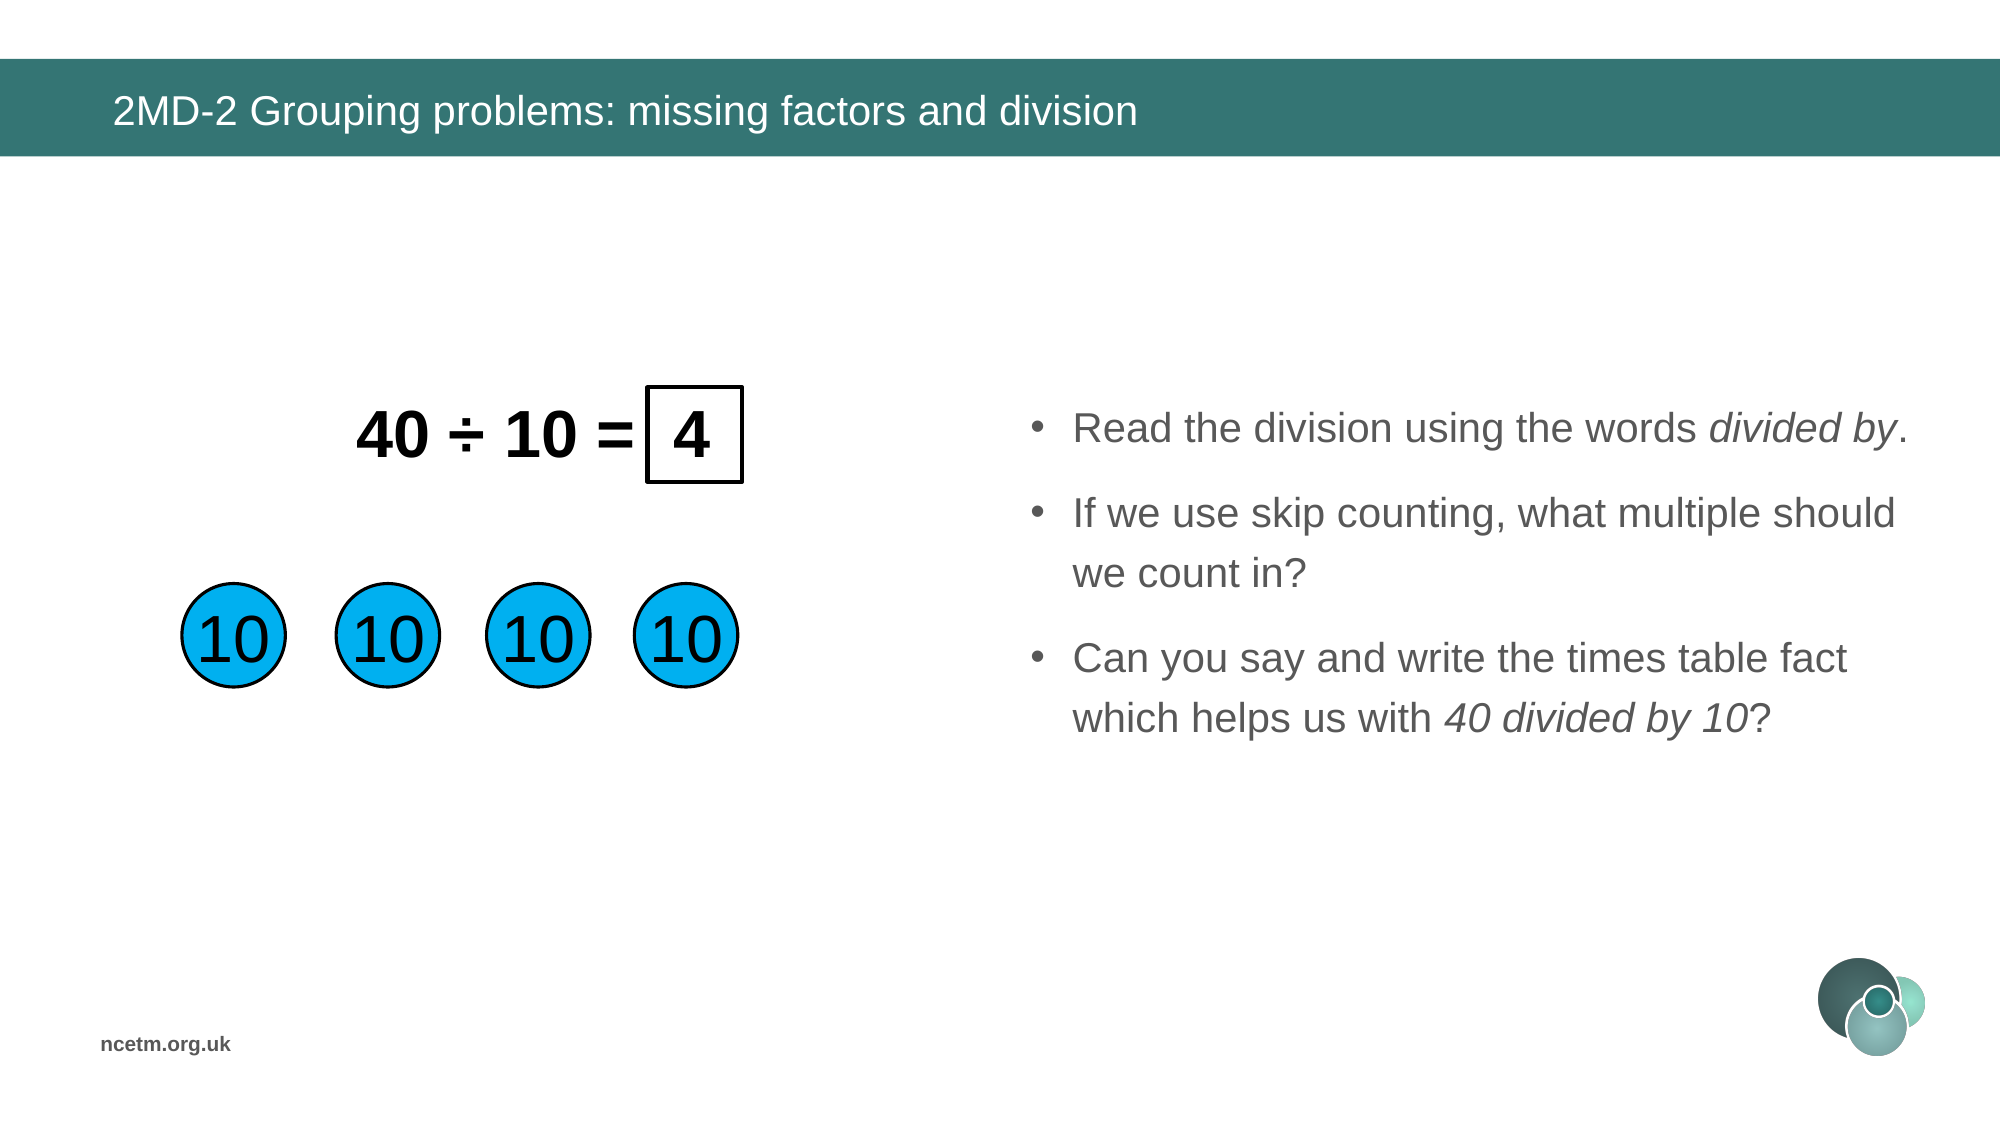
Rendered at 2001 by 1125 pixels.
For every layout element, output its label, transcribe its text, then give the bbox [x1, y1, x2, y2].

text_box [180, 583, 287, 688]
text_box 4 [658, 383, 727, 479]
text_box 40 ÷ 10 = [341, 383, 651, 479]
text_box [335, 583, 441, 688]
title 2MD-2 Grouping problems: missing factors and division [97, 76, 1945, 147]
text_box Read the division using the words divided by. If we use skip counting, what multiple should we count in? Can you say and write the times table fact which helps us with 40 divided by 10? [1015, 383, 1945, 929]
text_box [645, 385, 744, 484]
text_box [485, 583, 591, 688]
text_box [633, 583, 739, 688]
picture [1818, 958, 1925, 1056]
